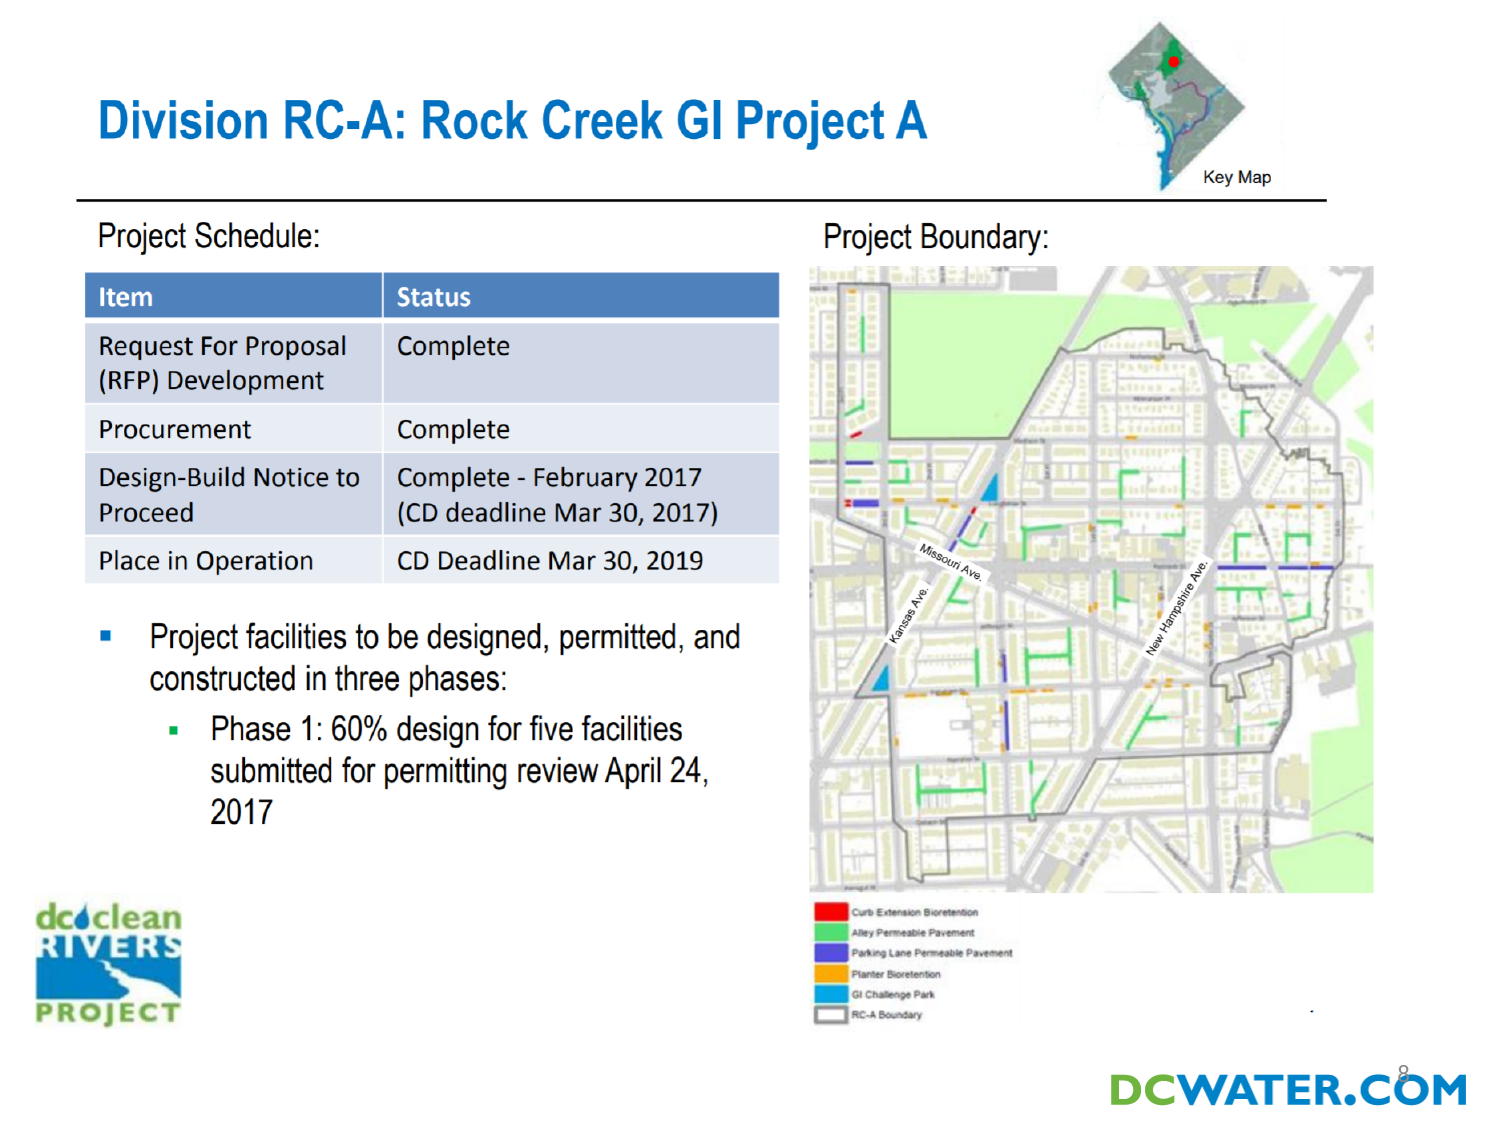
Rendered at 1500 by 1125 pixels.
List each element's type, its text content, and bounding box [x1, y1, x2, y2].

picture [0, 0, 1500, 1125]
slide_number 8 [1074, 1071, 1425, 1103]
